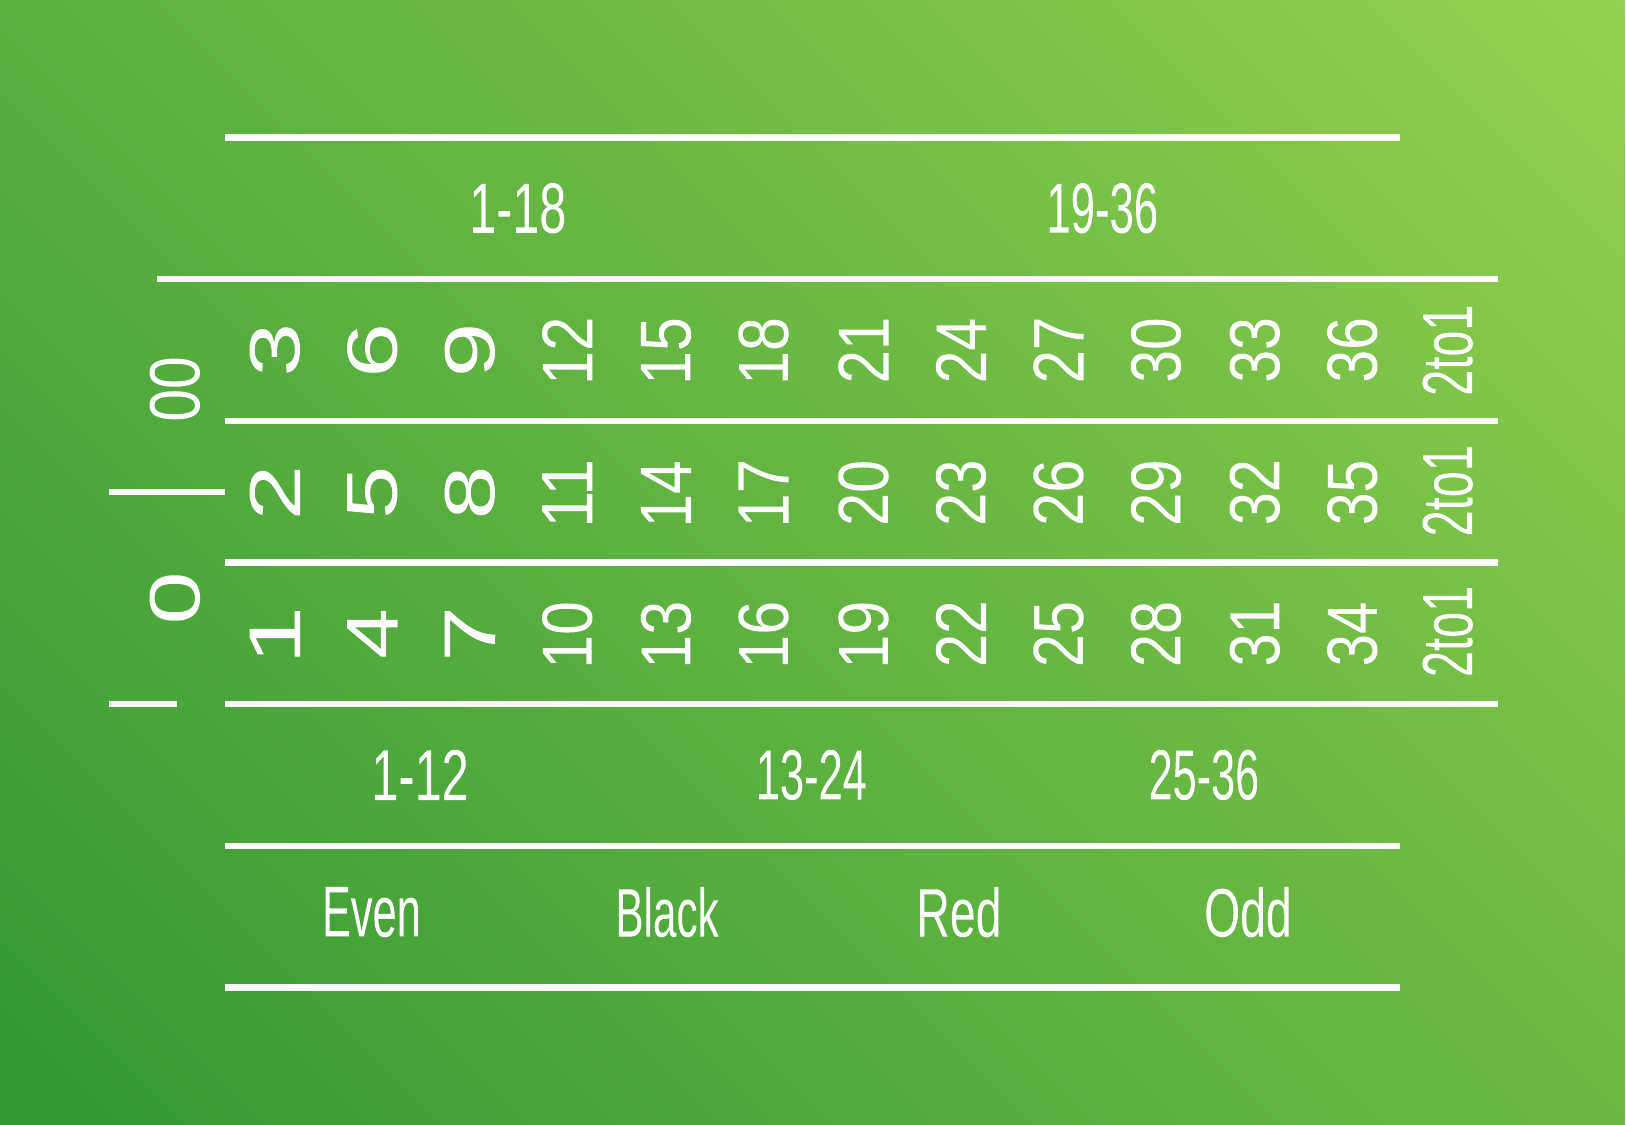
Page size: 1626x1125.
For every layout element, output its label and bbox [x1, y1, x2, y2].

text_box [109, 137, 1498, 988]
text_box [0, 0, 1625, 1125]
